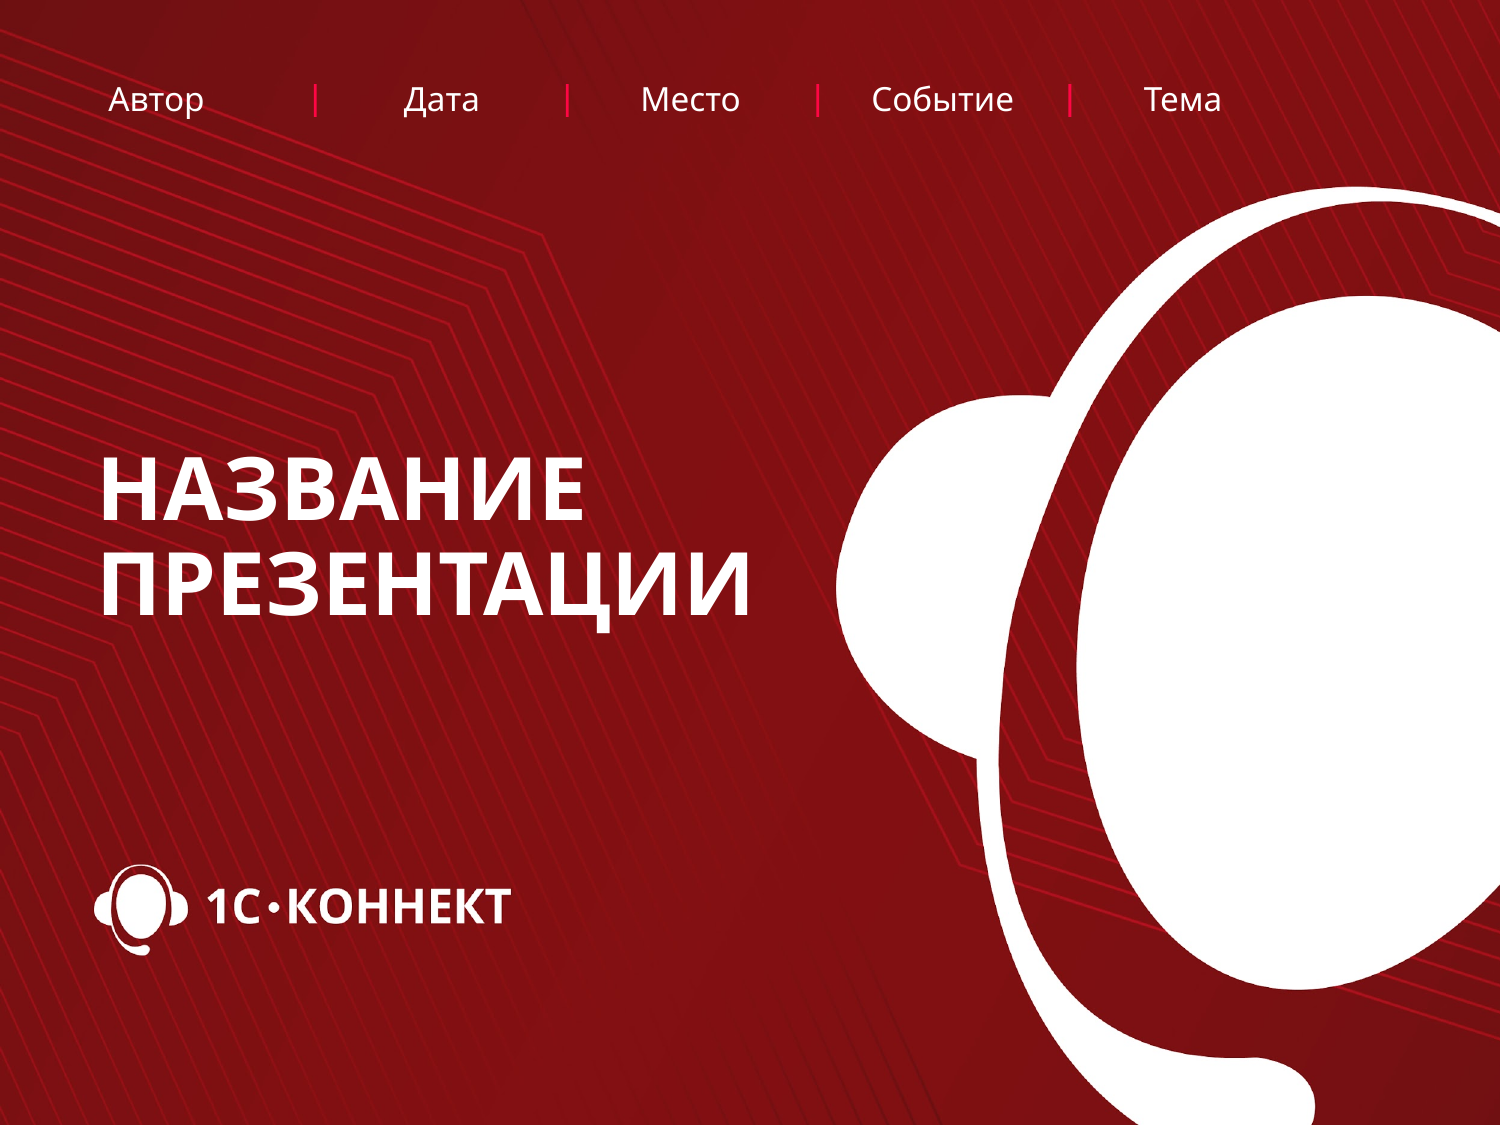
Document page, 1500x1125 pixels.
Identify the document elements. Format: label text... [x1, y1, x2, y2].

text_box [33, 60, 1265, 141]
title НАЗВАНИЕ ПРЕЗЕНТАЦИИ [81, 437, 878, 666]
picture [0, 0, 1500, 1125]
